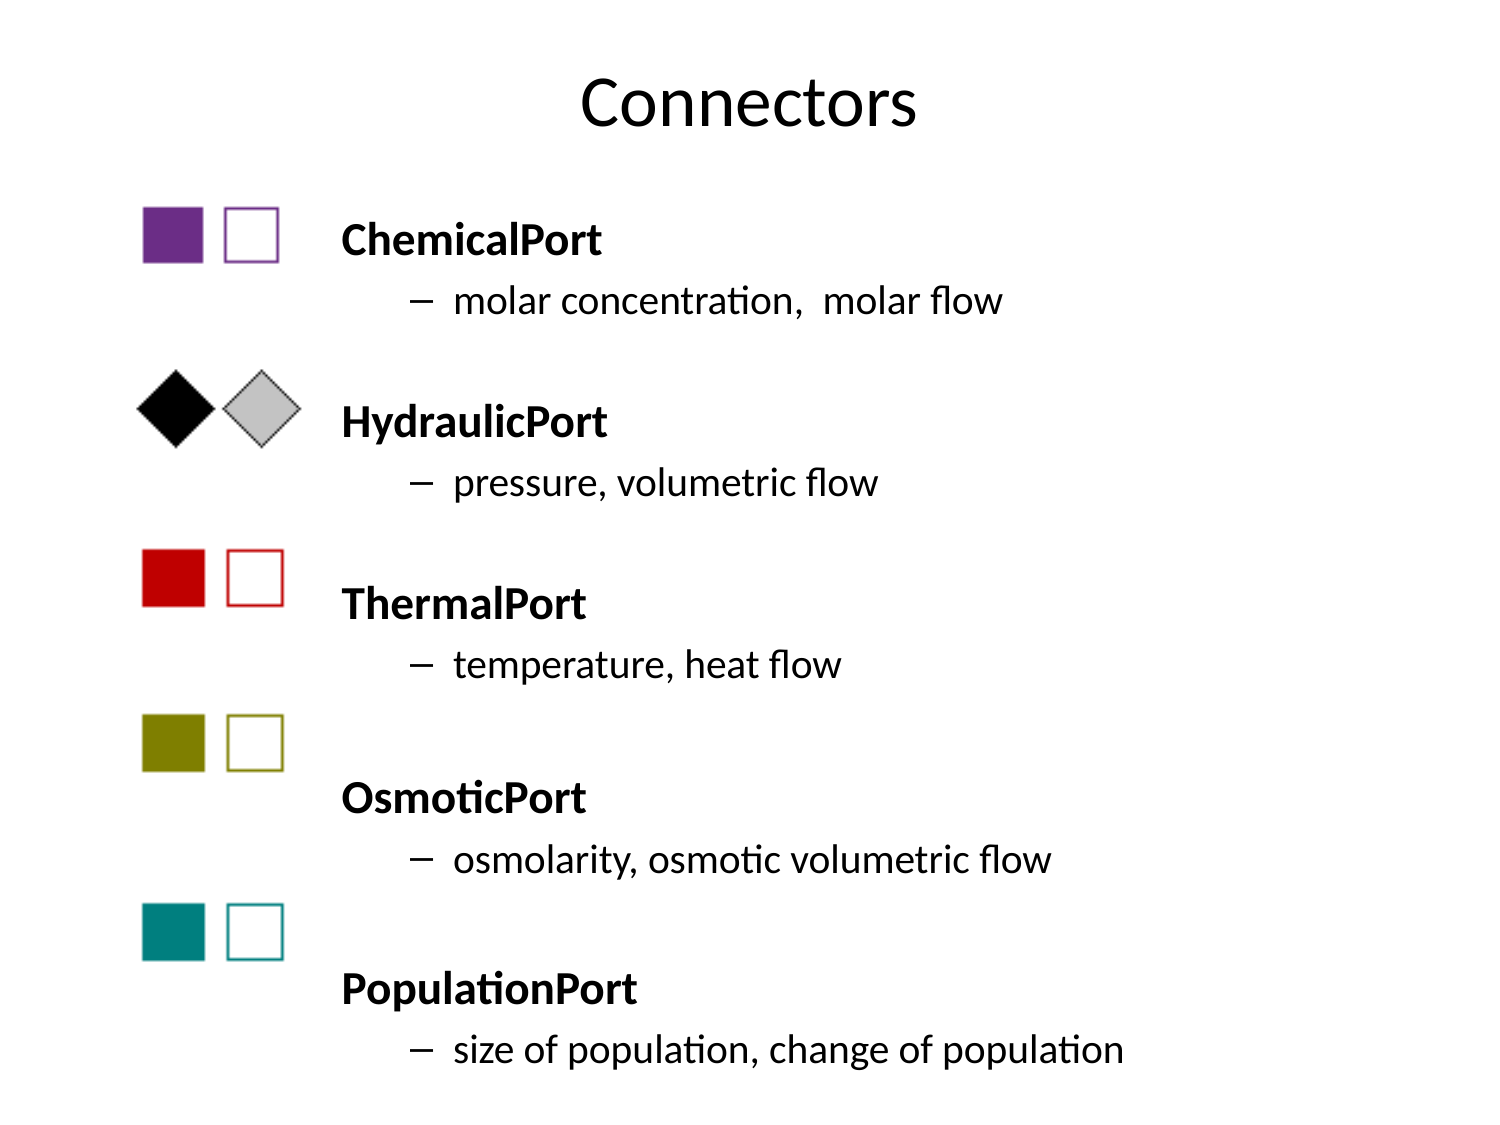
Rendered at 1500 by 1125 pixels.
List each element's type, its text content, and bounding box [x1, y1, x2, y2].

picture [135, 541, 290, 616]
picture [135, 707, 290, 781]
picture [135, 368, 304, 452]
list ChemicalPort molar concentration, molar flow HydraulicPort pressure, volumetric flow ThermalPort temperature, heat flow OsmoticPort osmolarity, osmotic volumetric flow PopulationPort size of population, change of population [326, 200, 1427, 1083]
title Connectors [75, 45, 1425, 149]
picture [135, 200, 286, 272]
picture [135, 896, 290, 970]
